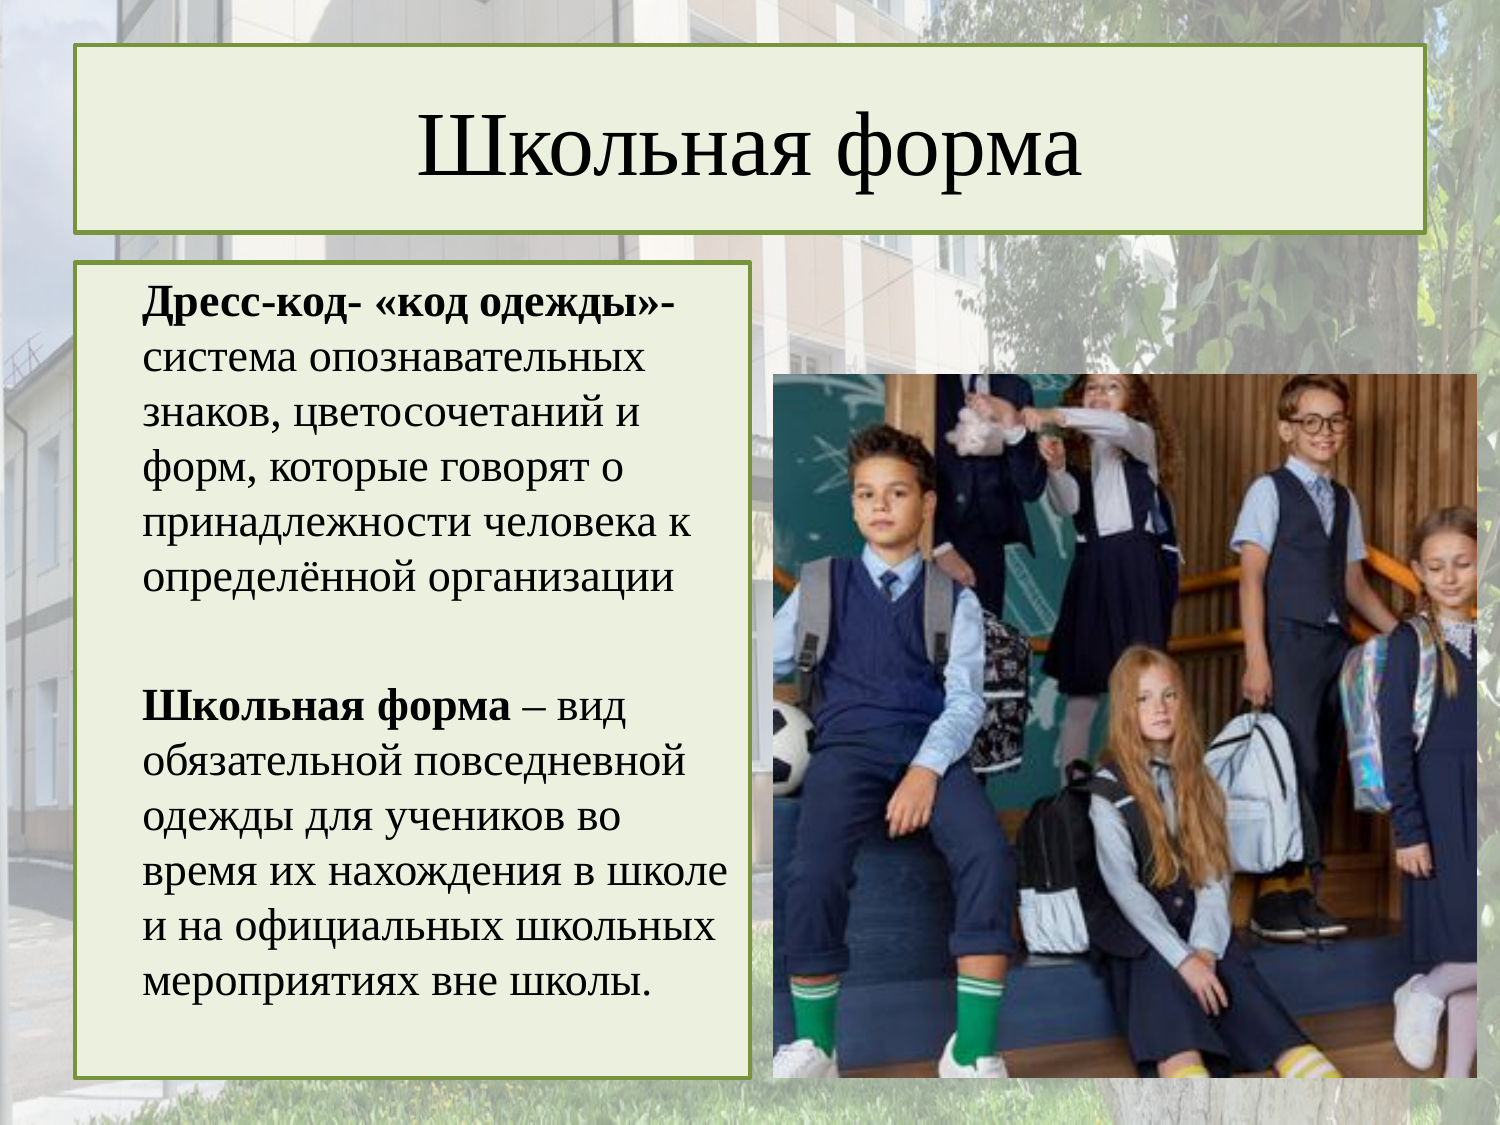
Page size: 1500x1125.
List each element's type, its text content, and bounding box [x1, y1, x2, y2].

list Дресс-код- «код одежды»- система опознавательных знаков, цветосочетаний и форм, которые говорят о принадлежности человека к определённой организации Школьная форма – вид обязательной повседневной одежды для учеников во время их нахождения в школе и на официальных школьных мероприятиях вне школы. [75, 262, 750, 1079]
picture [773, 374, 1477, 1079]
title Школьная форма [75, 45, 1425, 233]
